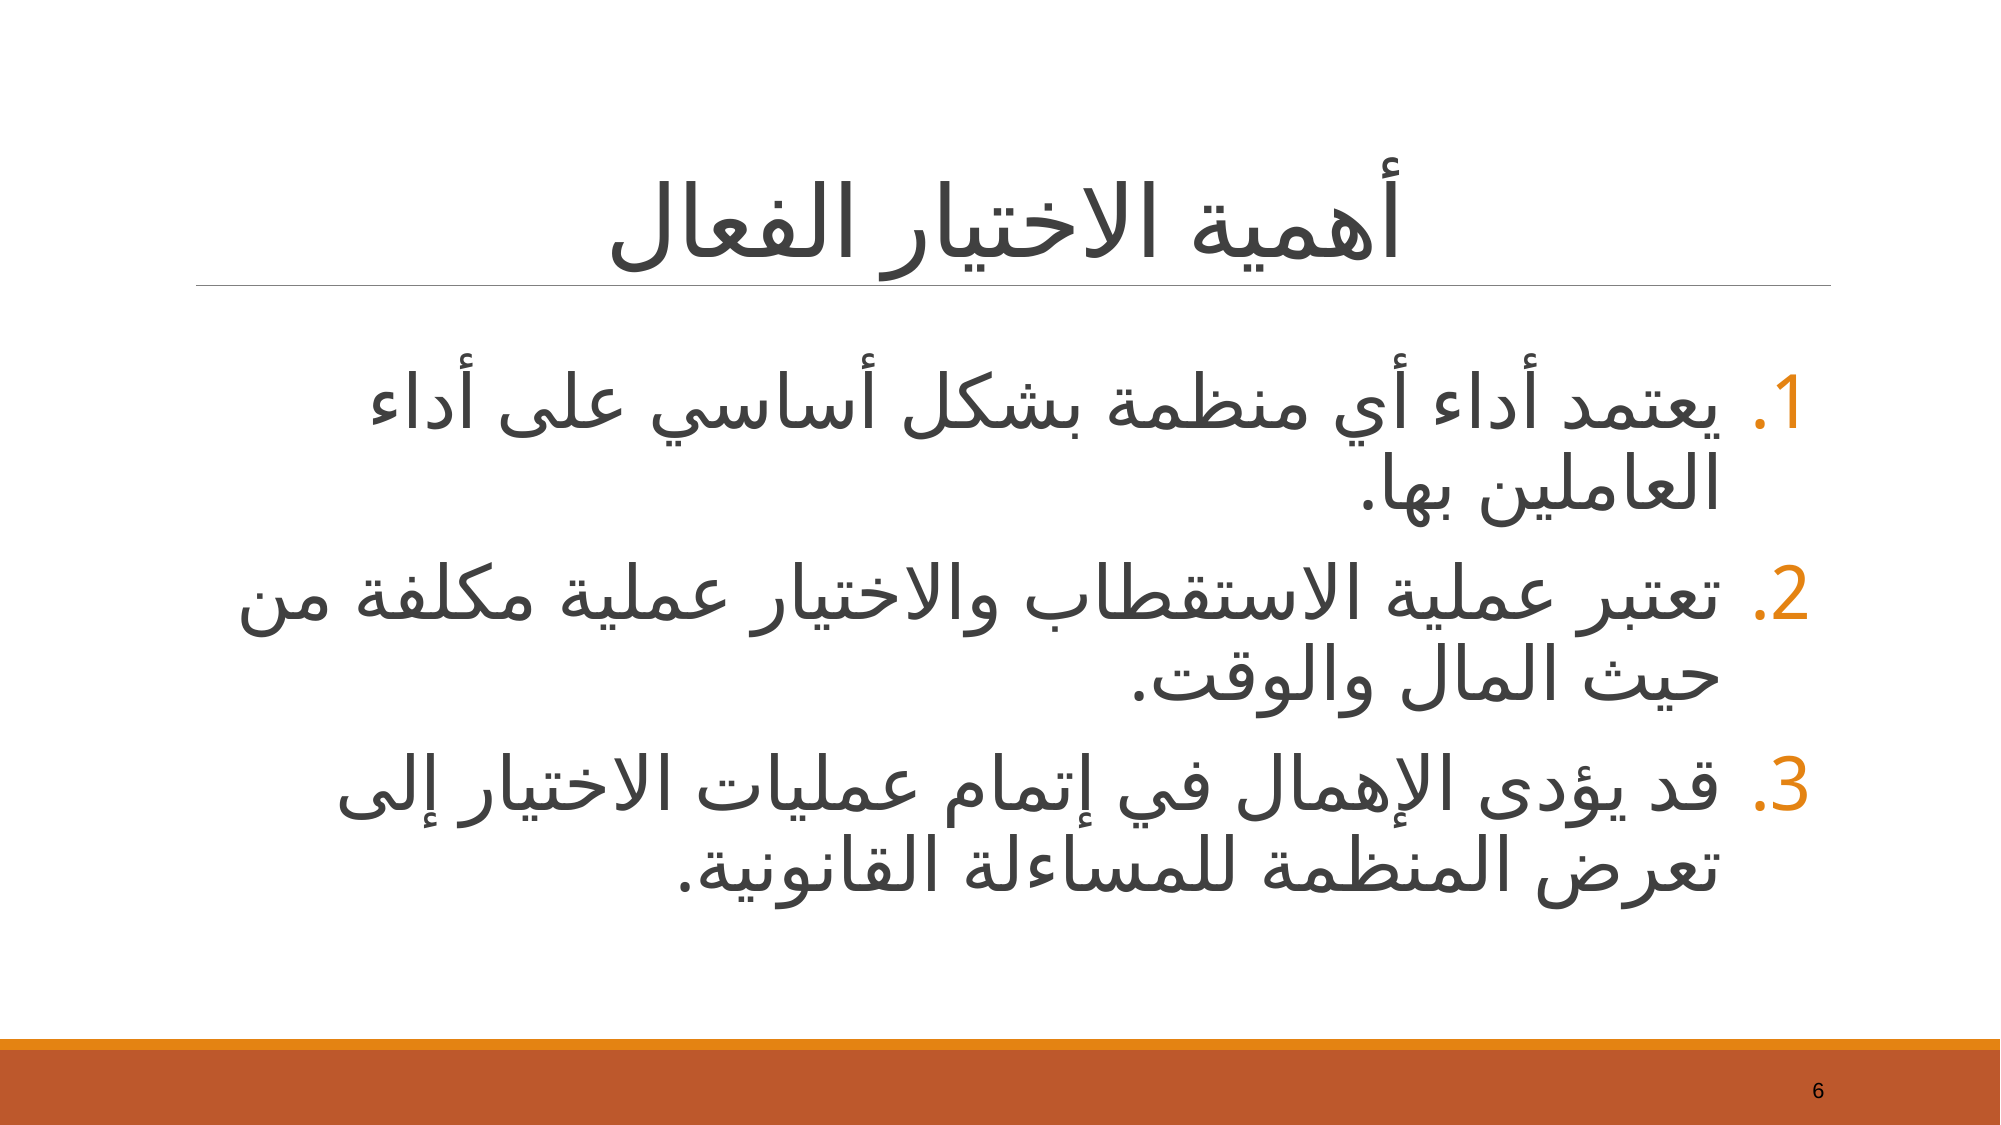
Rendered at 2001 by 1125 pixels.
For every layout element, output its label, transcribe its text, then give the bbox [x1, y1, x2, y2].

list يعتمد أداء أي منظمة بشكل أساسي على أداء العاملين بها. تعتبر عملية الاستقطاب والاختيار عملية مكلفة من حيث المال والوقت. قد يؤدى الإهمال في إتمام عمليات الاختيار إلى تعرض المنظمة للمساءلة القانونية. [207, 356, 1812, 989]
title أهمية الاختيار الفعال [180, 47, 1830, 285]
slide_number 6 [1624, 1059, 1840, 1120]
